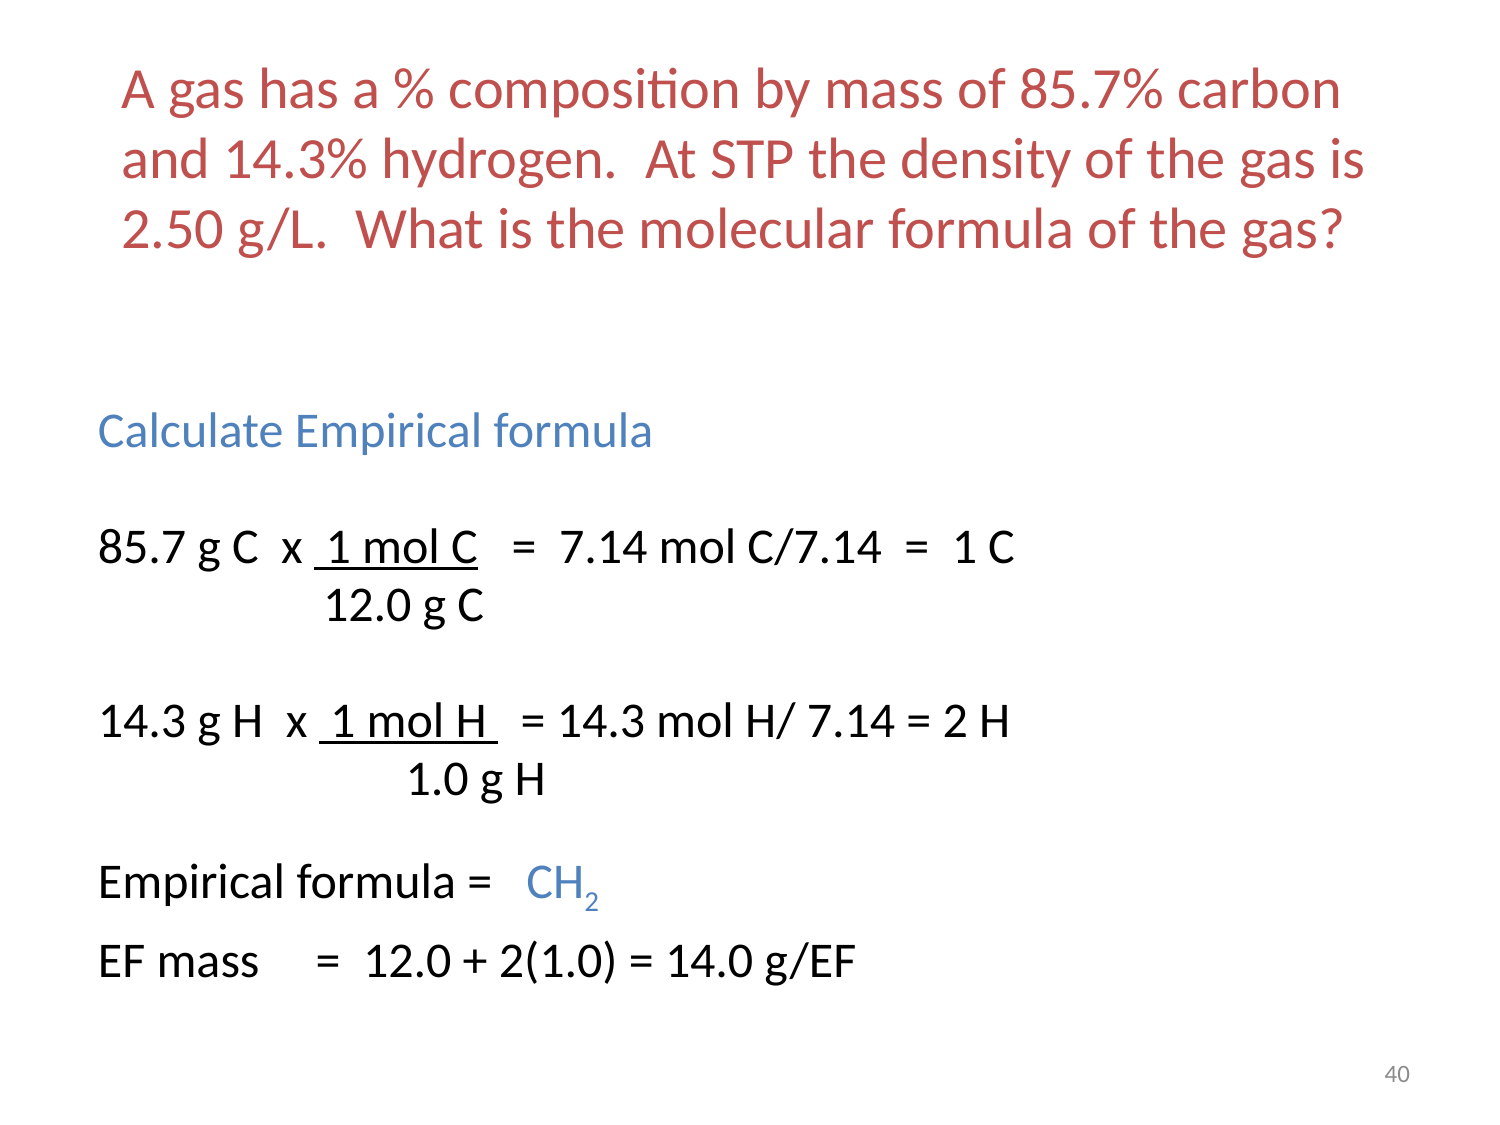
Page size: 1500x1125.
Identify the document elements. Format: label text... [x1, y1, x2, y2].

list A gas has a % composition by mass of 85.7% carbon and 14.3% hydrogen. At STP the density of the gas is 2.50 g/L. What is the molecular formula of the gas? [50, 42, 1438, 303]
slide_number 40 [1074, 1042, 1425, 1103]
text_box Calculate Empirical formula 85.7 g C x 1 mol C = 7.14 mol C/7.14 = 1 C 12.0 g C 14.3 g H x 1 mol H = 14.3 mol H/ 7.14 = 2 H 1.0 g H Empirical formula = CH2 EF mass = 12.0 + 2(1.0) = 14.0 g/EF [82, 389, 1164, 1059]
